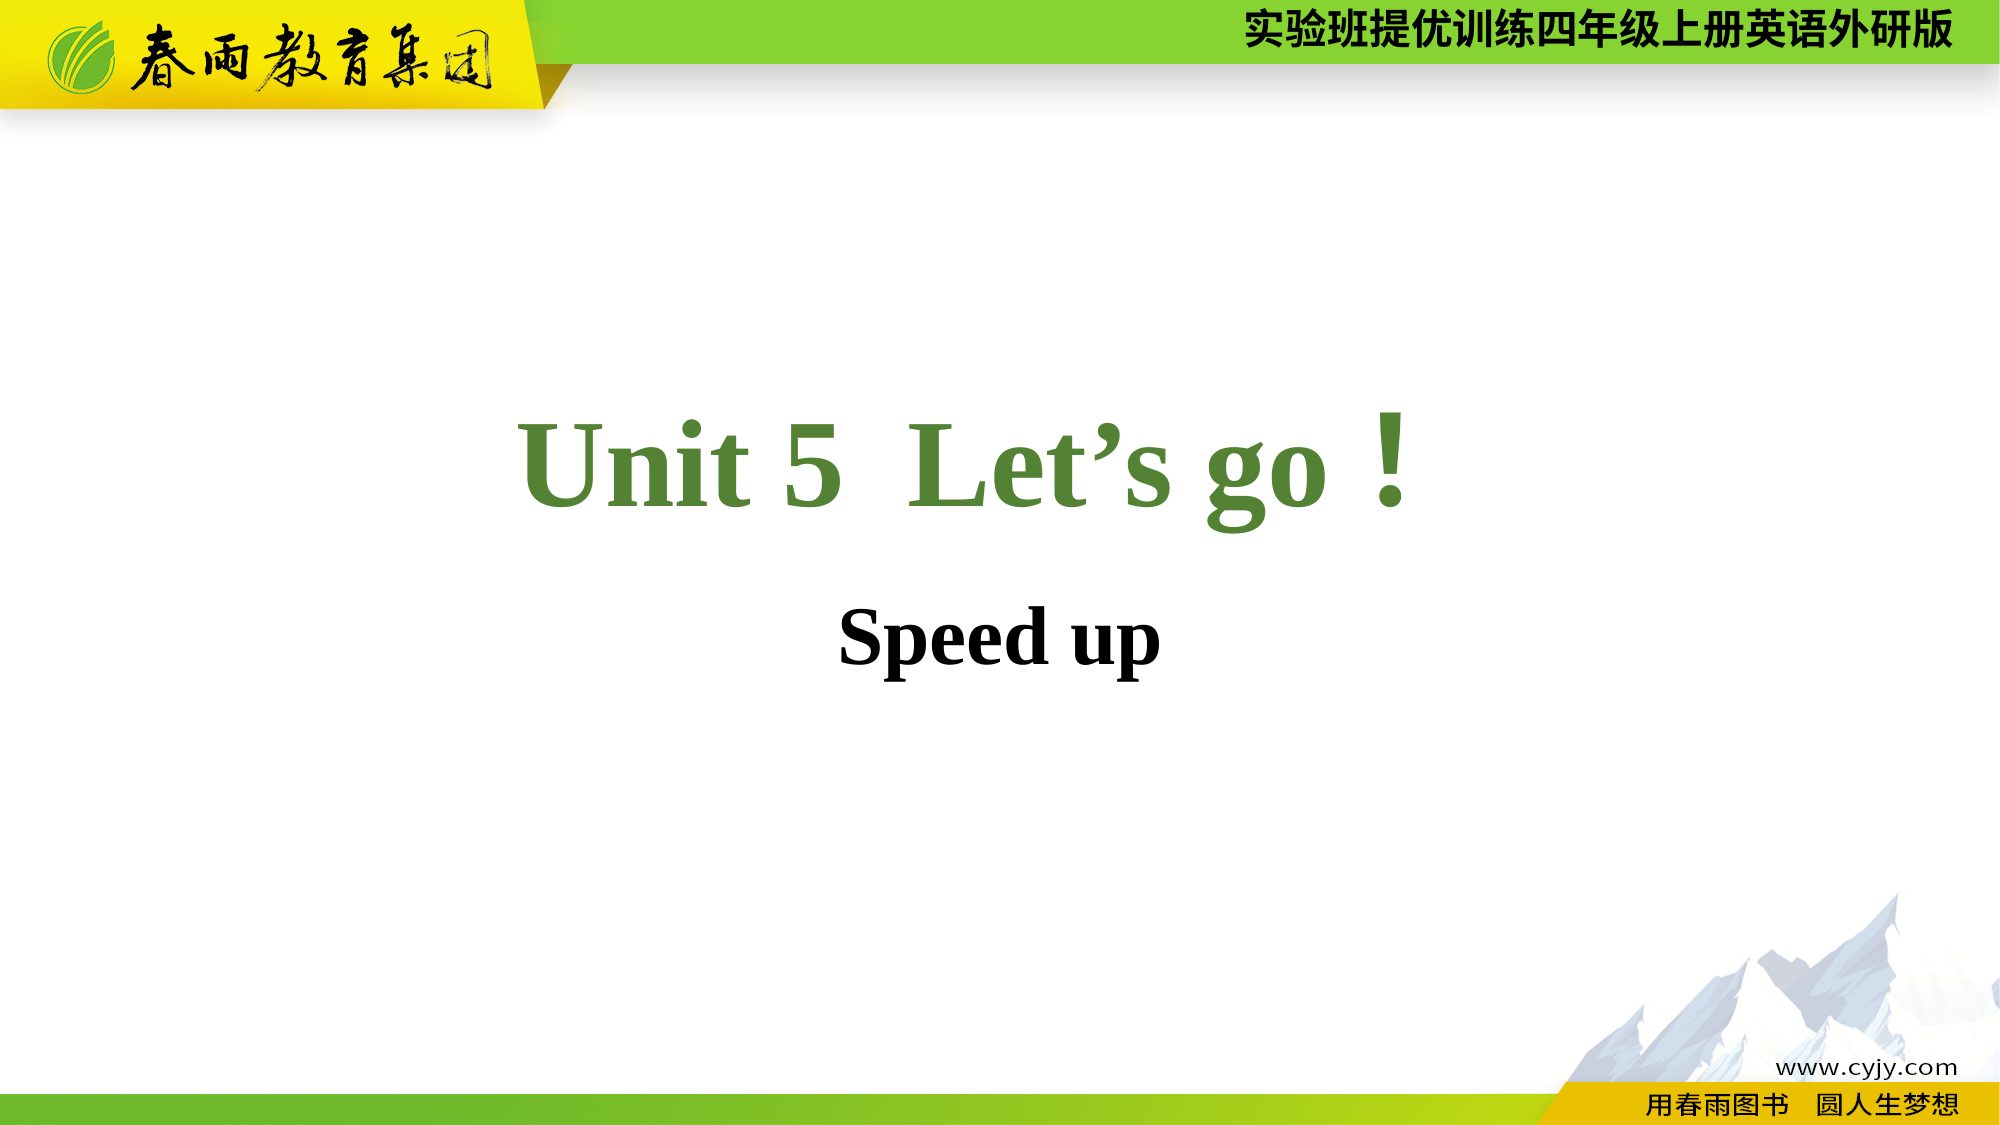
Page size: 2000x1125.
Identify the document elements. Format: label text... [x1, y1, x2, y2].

picture [0, 0, 2000, 298]
text_box Unit 5 Let’s go！ Speed up [0, 298, 2000, 689]
picture [0, 689, 2000, 1125]
